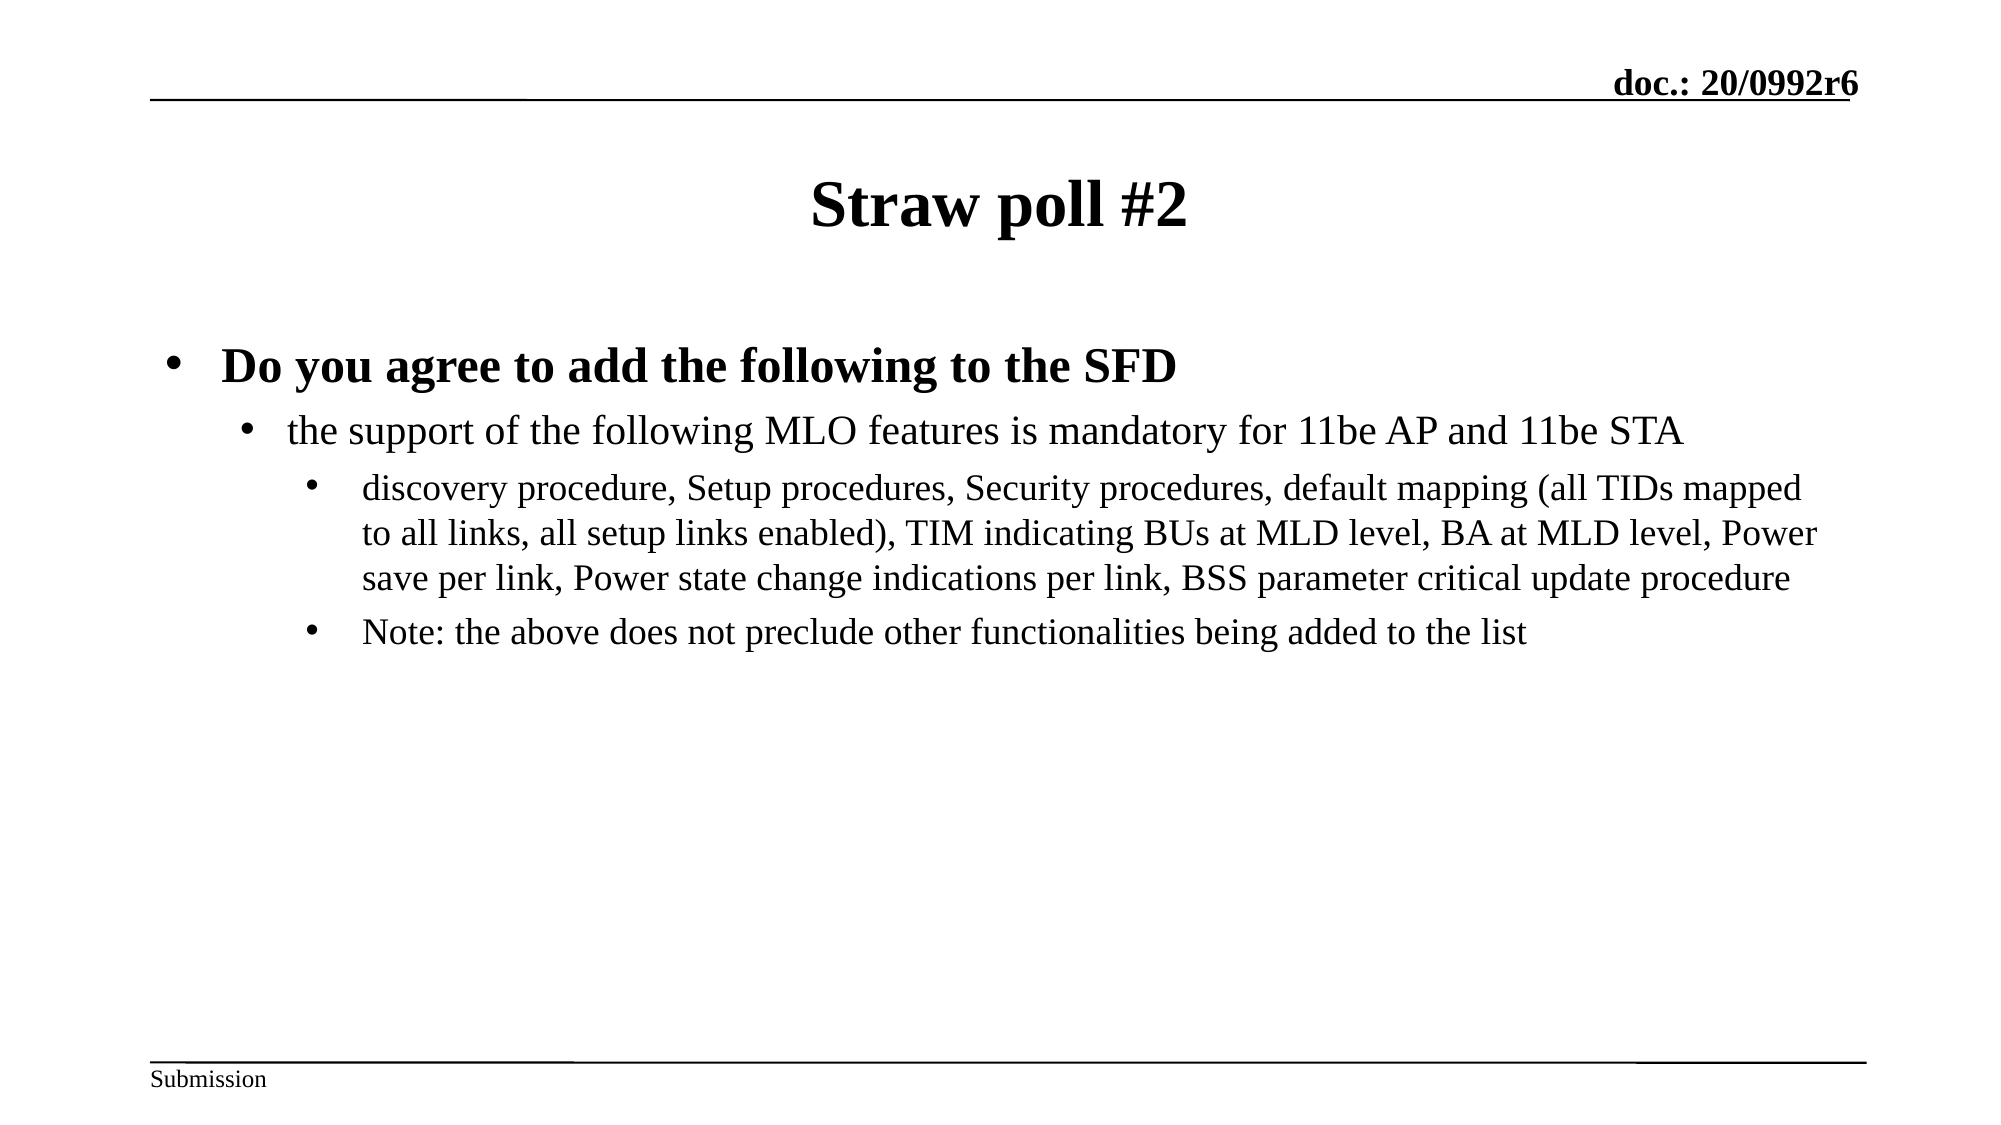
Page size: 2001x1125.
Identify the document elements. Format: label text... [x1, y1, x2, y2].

list Do you agree to add the following to the SFD the support of the following MLO features is mandatory for 11be AP and 11be STA discovery procedure, Setup procedures, Security procedures, default mapping (all TIDs mapped to all links, all setup links enabled), TIM indicating BUs at MLD level, BA at MLD level, Power save per link, Power state change indications per link, BSS parameter critical update procedure Note: the above does not preclude other functionalities being added to the list [149, 324, 1850, 1000]
title Straw poll #2 [149, 112, 1850, 288]
